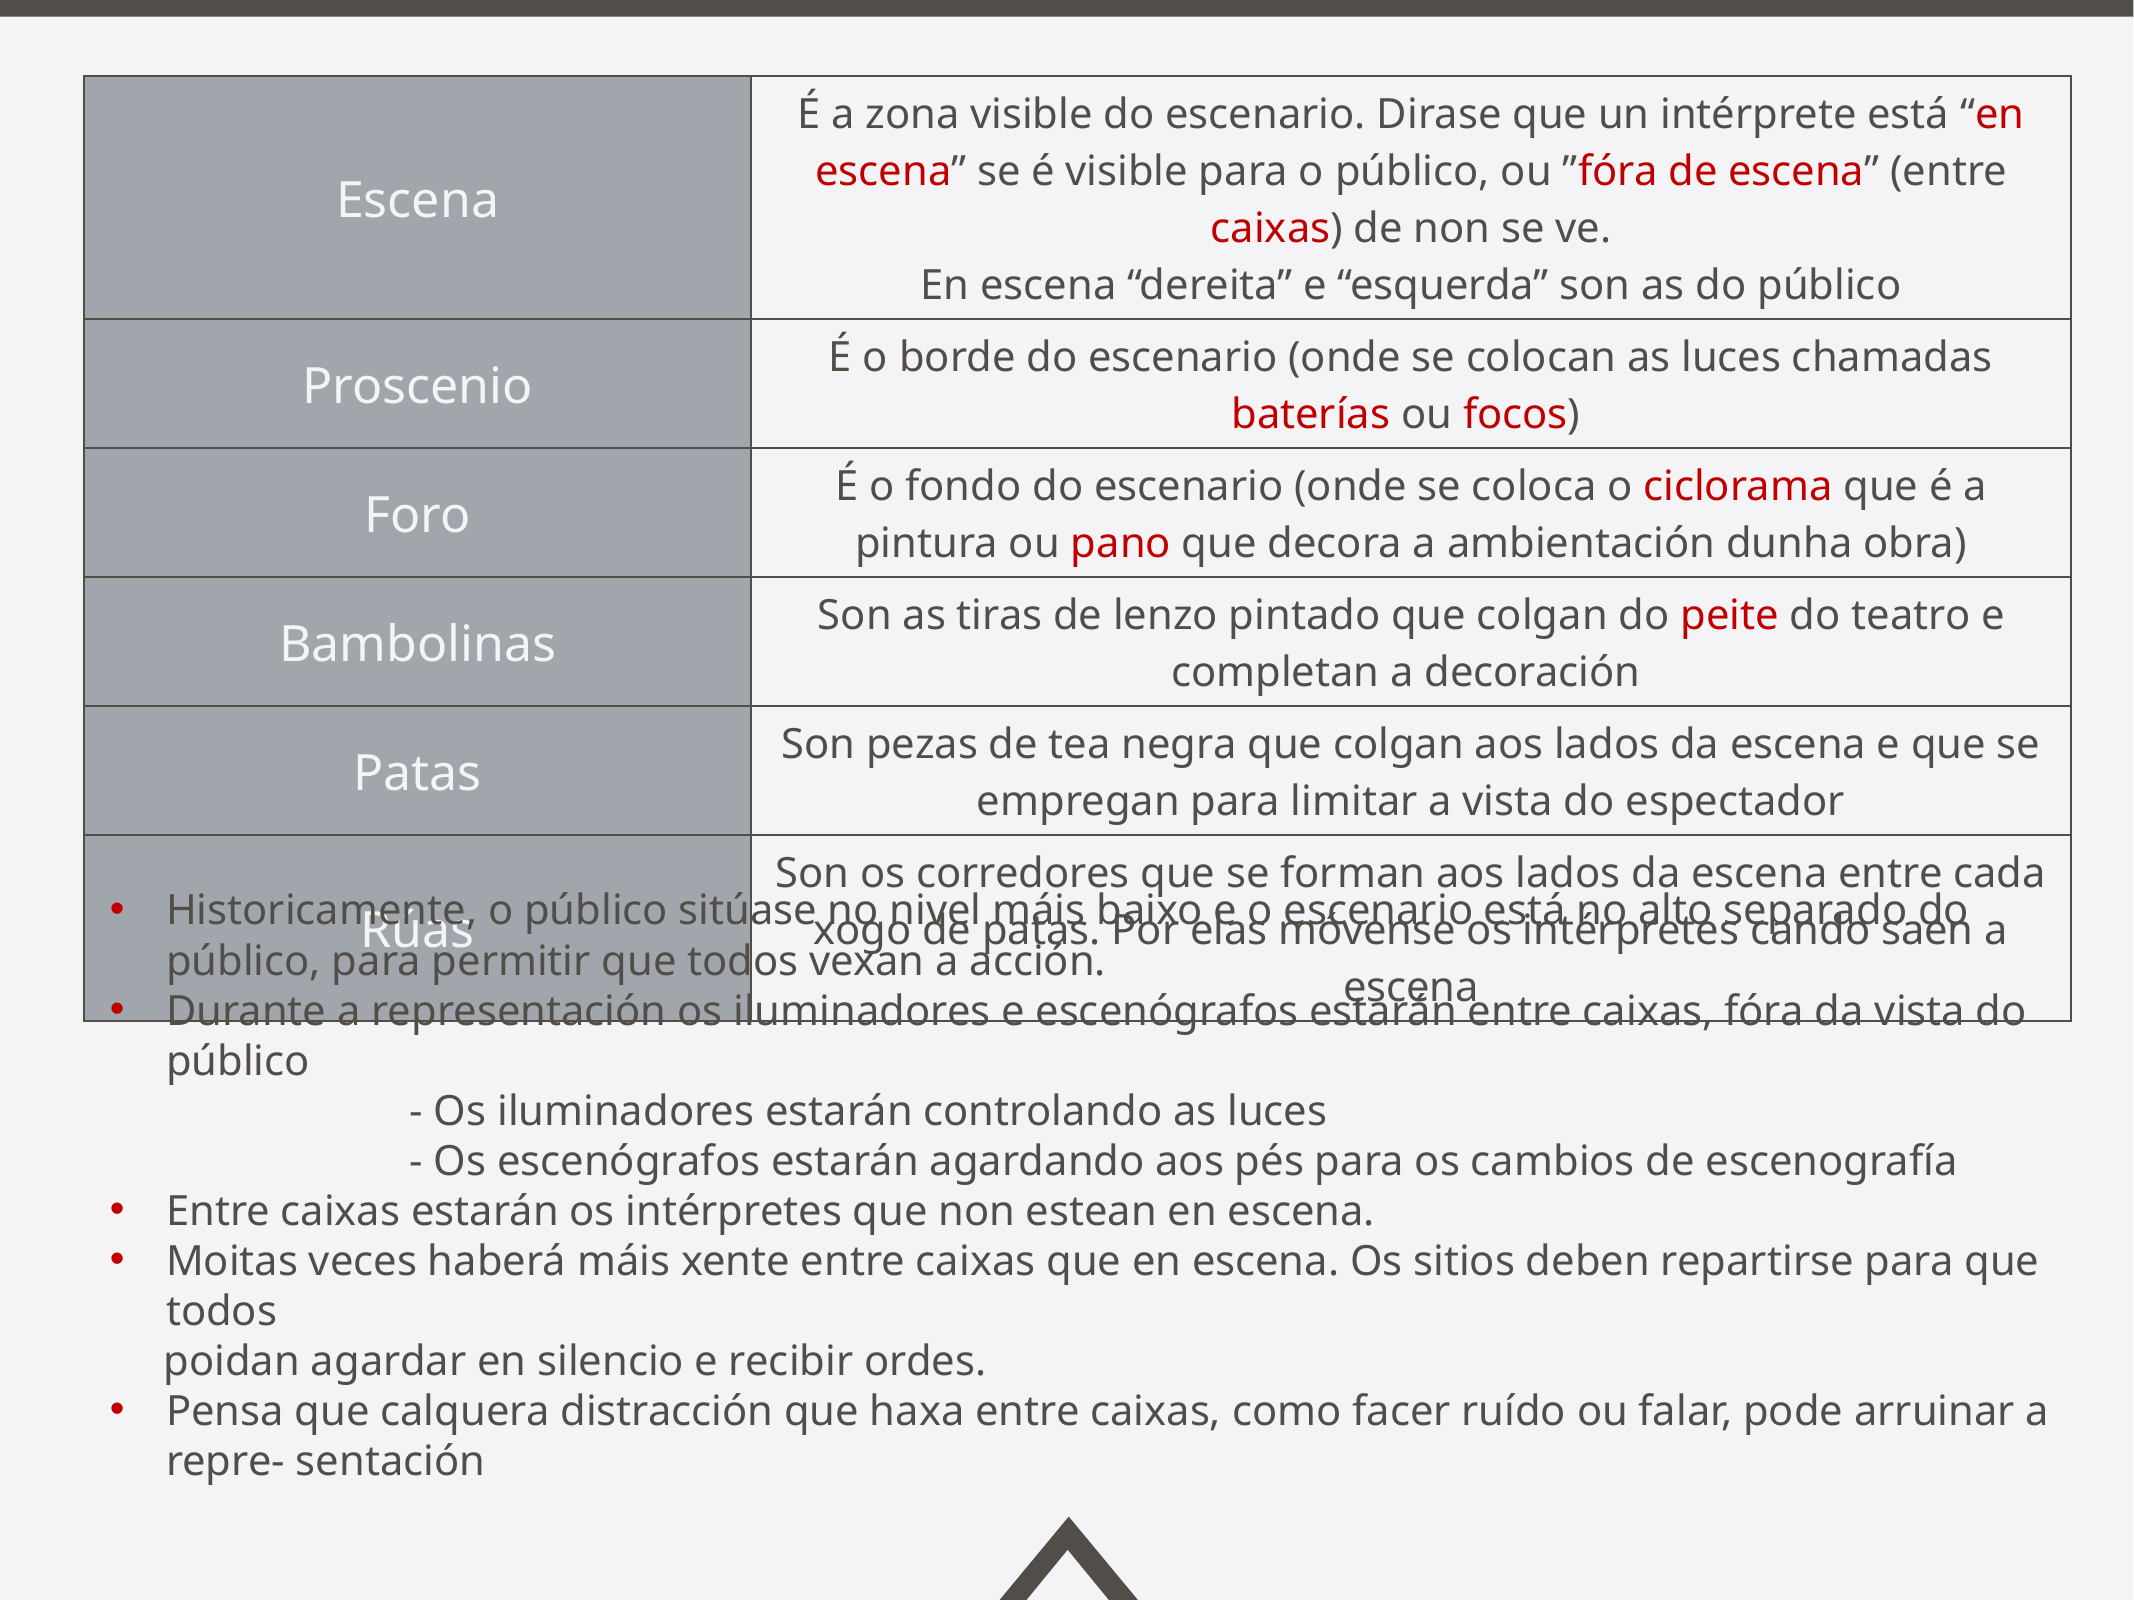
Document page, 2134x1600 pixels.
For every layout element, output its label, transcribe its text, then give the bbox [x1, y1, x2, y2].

table_cell Son os corredores que se forman aos lados da escena entre cada xogo de patas. Por elas móvense os intérpretes cando saen a escena [752, 836, 2070, 875]
table_cell Son pezas de tea negra que colgan aos lados da escena e que se empregan para limitar a vista do espectador [752, 707, 2070, 834]
table_cell Foro [85, 449, 750, 576]
table_cell Patas [85, 707, 750, 834]
table_cell Son as tiras de lenzo pintado que colgan do peite do teatro e completan a decoración [752, 578, 2070, 705]
table_cell Rúas [85, 836, 750, 1020]
table_cell Proscenio [85, 320, 750, 447]
table_cell É o borde do escenario (onde se colocan as luces chamadas baterías ou focos) [752, 320, 2070, 447]
text_box Historicamente, o público sitúase no nivel máis baixo e o escenario está no alto separado do público, para permitir que todos vexan a acción. Durante a representación os iluminadores e escenógrafos estarán entre caixas, fóra da vista do público - Os iluminadores estarán controlando as luces - Os escenógrafos estarán agardando aos pés para os cambios de escenografía Entre caixas estarán os intérpretes que non estean en escena. Moitas veces haberá máis xente entre caixas que en escena. Os sitios deben repartirse para que todos poidan agardar en silencio e recibir ordes. Pensa que calquera distracción que haxa entre caixas, como facer ruído ou falar, pode arruinar a repre- sentación [101, 875, 2089, 1492]
table_header Escena [85, 77, 750, 318]
table_cell É o fondo do escenario (onde se coloca o ciclorama que é a pintura ou pano que decora a ambientación dunha obra) [752, 449, 2070, 576]
table_header É a zona visible do escenario. Dirase que un intérprete está “en escena” se é visible para o público, ou ”fóra de escena” (entre caixas) de non se ve. En escena “dereita” e “esquerda” son as do público [752, 77, 2070, 318]
table_cell Bambolinas [85, 578, 750, 705]
